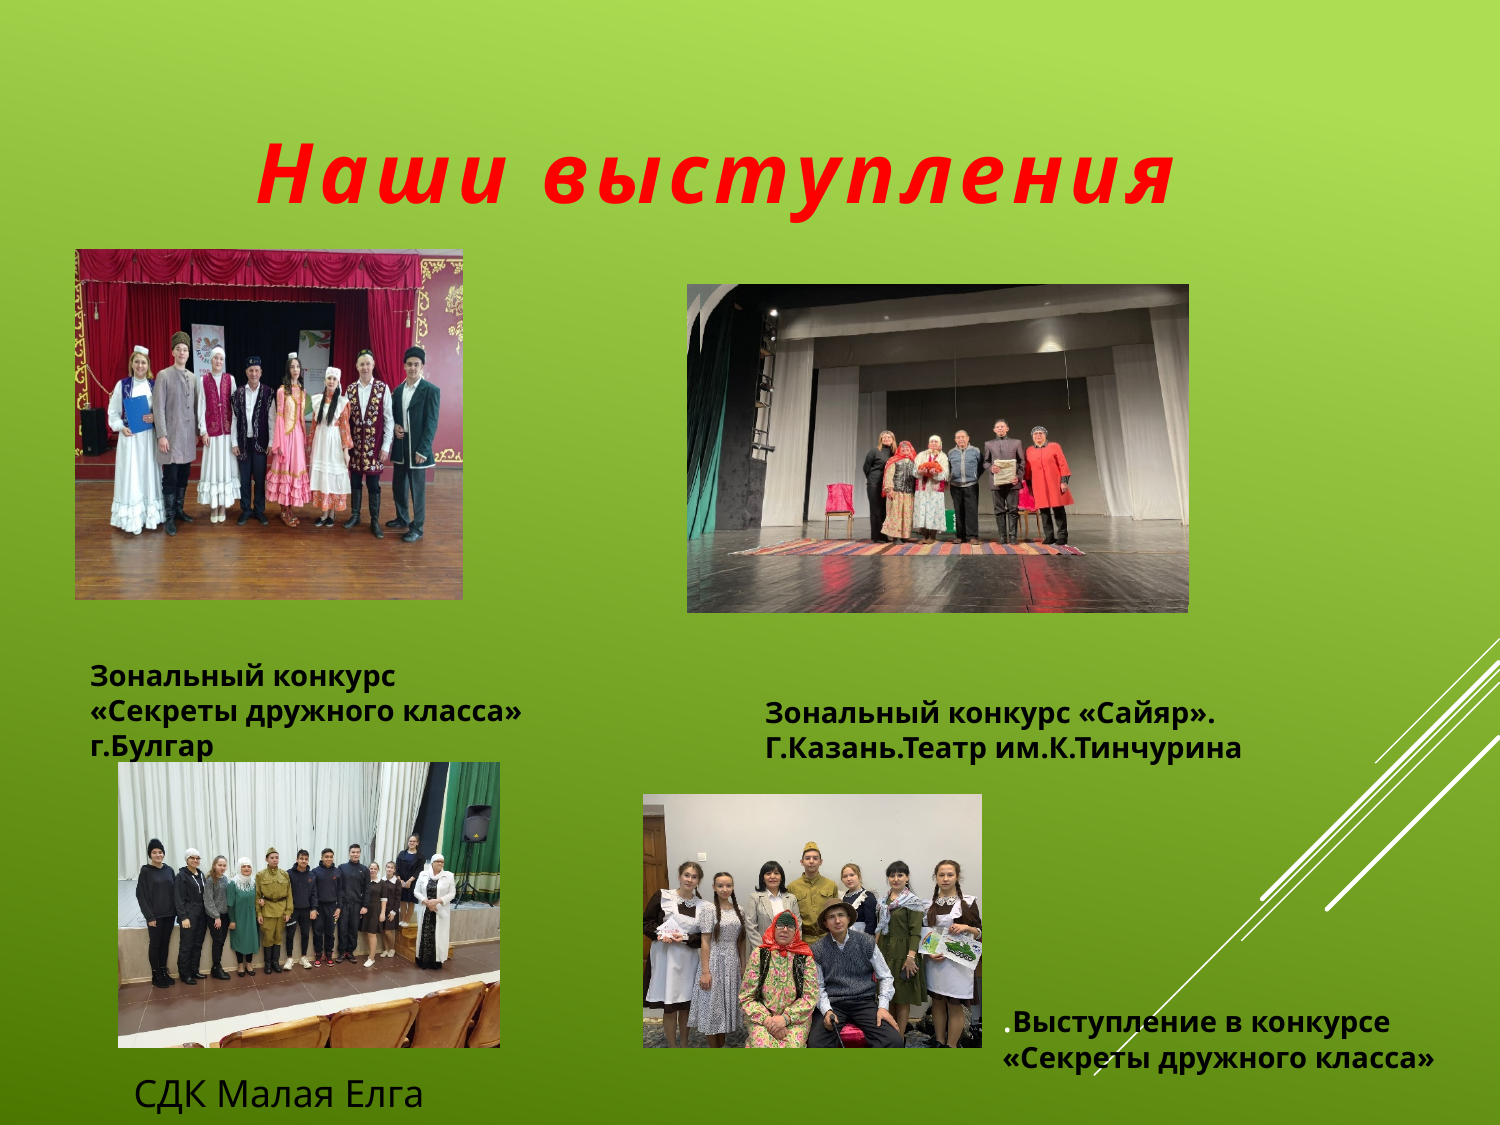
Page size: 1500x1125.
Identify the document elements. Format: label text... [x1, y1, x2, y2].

text_box Зональный конкурс «Секреты дружного класса» г.Булгар [75, 649, 563, 770]
text_box Наши выступления [237, 112, 1200, 228]
picture [687, 284, 1190, 613]
picture [74, 249, 463, 601]
picture [643, 794, 982, 1049]
text_box .Выступление в конкурсе «Секреты дружного класса» [987, 987, 1463, 1083]
text_box СДК Малая Елга [118, 1062, 576, 1123]
text_box Зональный конкурс «Сайяр». Г.Казань.Театр им.К.Тинчурина [749, 687, 1288, 773]
picture [118, 762, 500, 1049]
